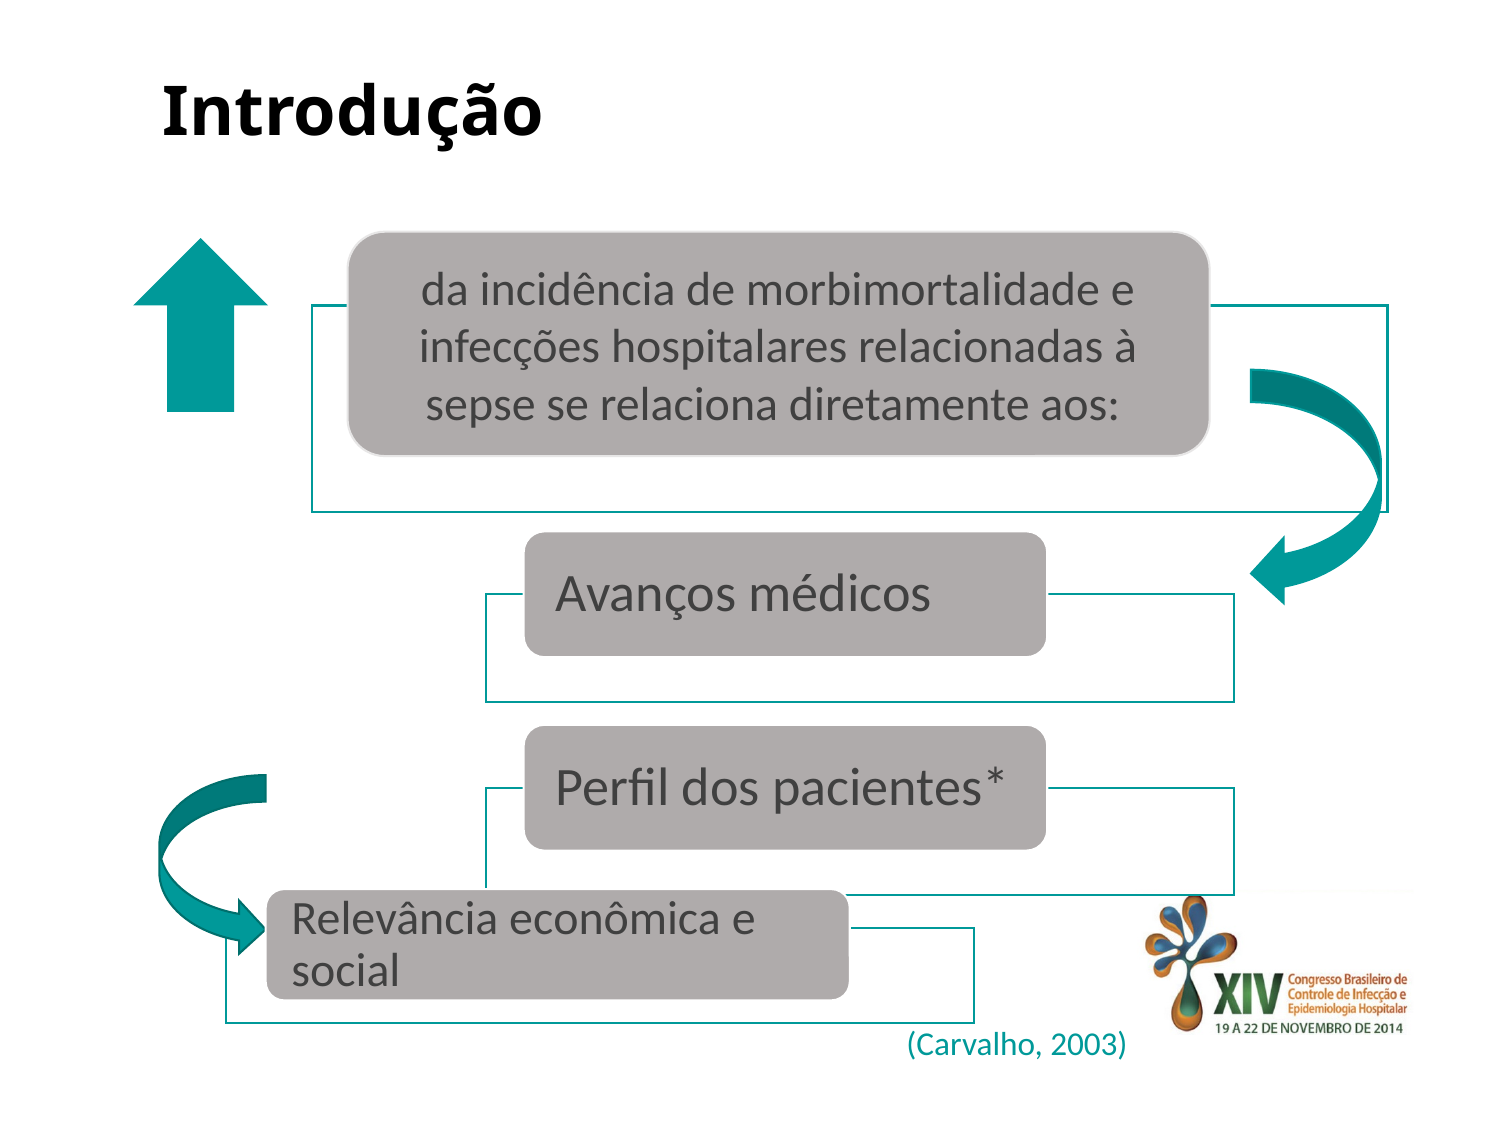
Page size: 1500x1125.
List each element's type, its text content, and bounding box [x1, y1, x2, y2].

text_box [311, 304, 1389, 513]
text_box (Carvalho, 2003) [891, 1014, 1247, 1070]
text_box [158, 774, 267, 957]
text_box [133, 238, 269, 412]
text_box da incidência de morbimortalidade e infecções hospitalares relacionadas à sepse se relaciona diretamente aos: [346, 230, 1211, 458]
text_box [265, 889, 850, 1001]
text_box [1249, 368, 1382, 606]
text_box [225, 934, 975, 1024]
title Introdução [147, 19, 1300, 207]
picture [1135, 889, 1414, 1035]
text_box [486, 467, 1235, 959]
